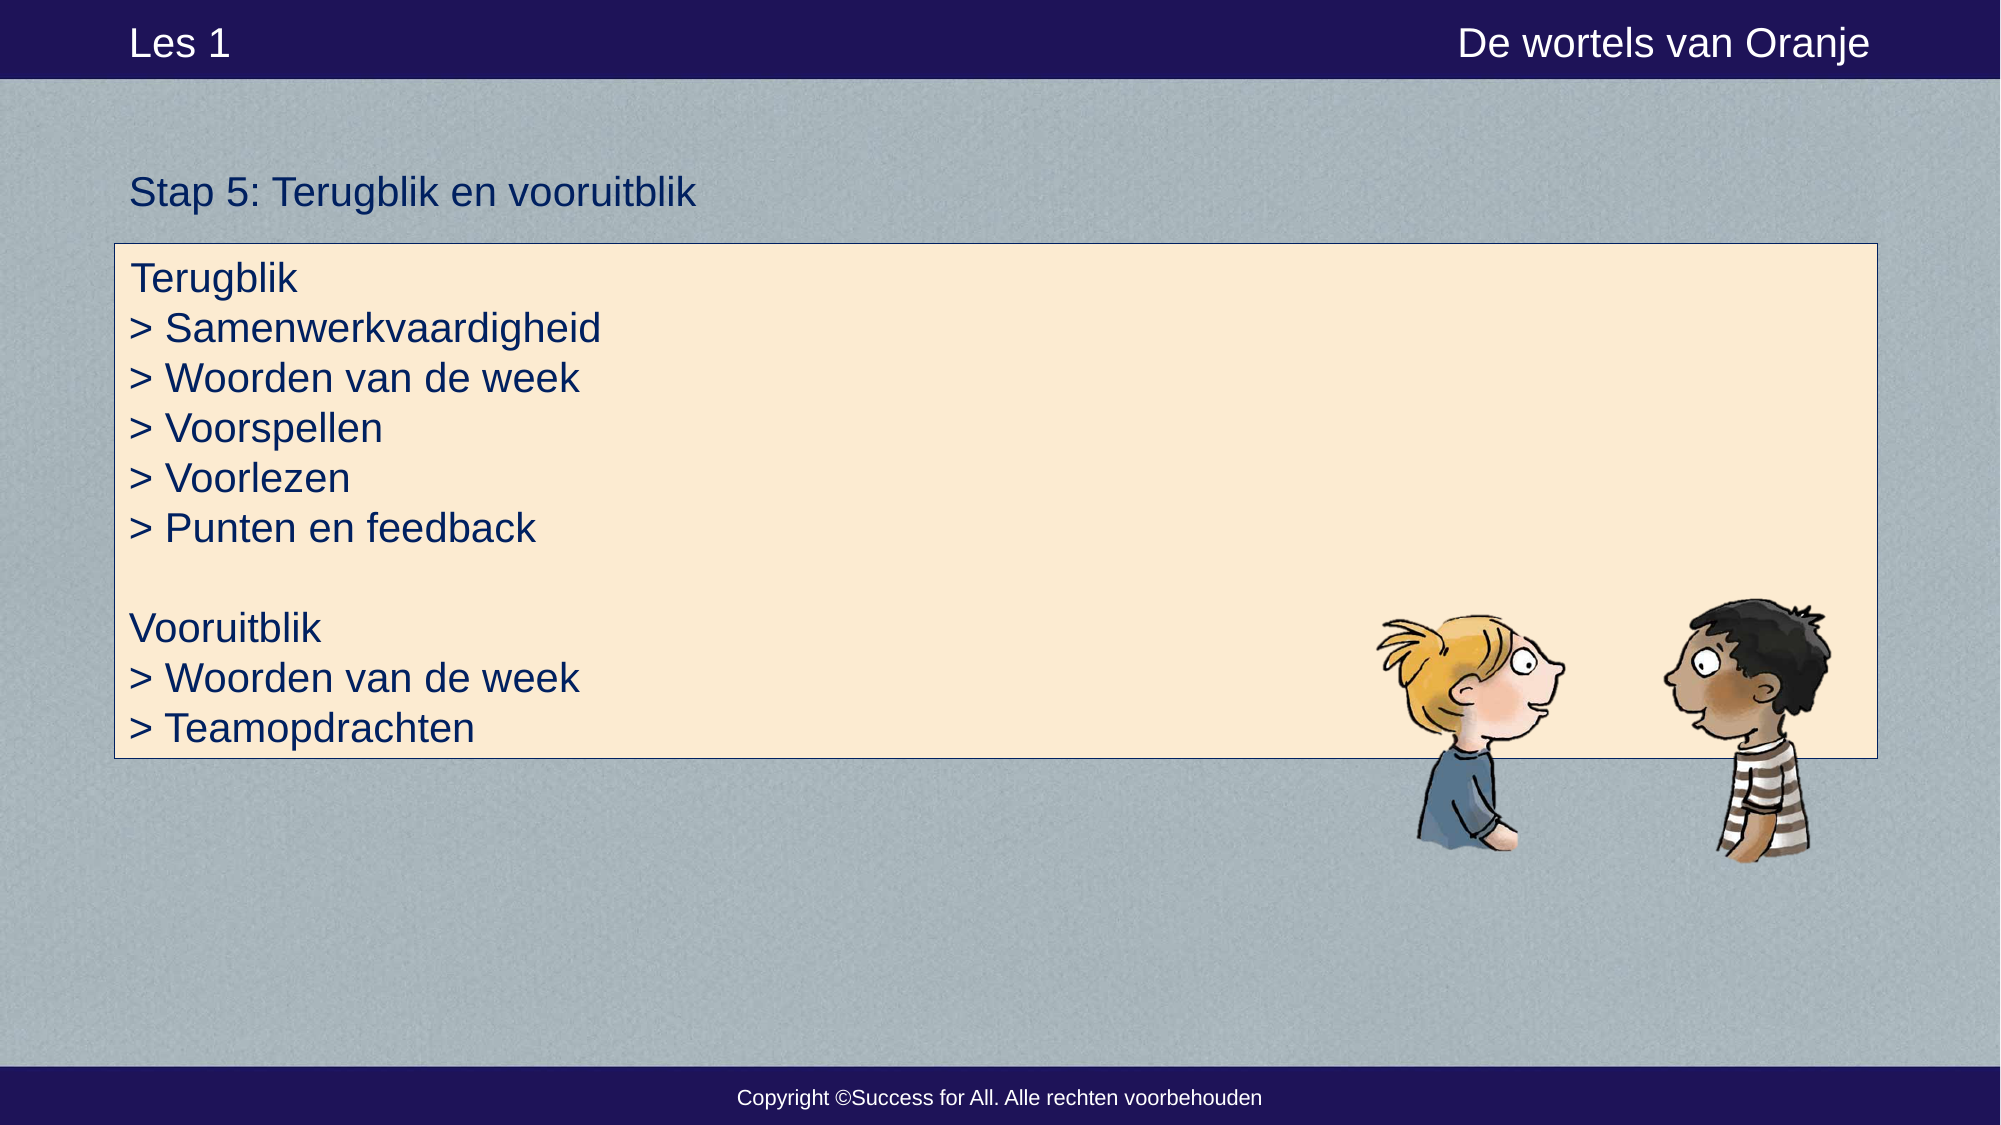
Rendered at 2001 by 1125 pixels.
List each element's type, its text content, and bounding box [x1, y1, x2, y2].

text_box Stap 5: Terugblik en vooruitblik [114, 157, 907, 223]
text_box Copyright ©Success for All. Alle rechten voorbehouden [0, 1076, 2000, 1125]
picture [0, 0, 2001, 1125]
text_box Terugblik > Samenwerkvaardigheid > Woorden van de week > Voorspellen > Voorlezen > Punten en feedback Vooruitblik > Woorden van de week > Teamopdrachten [114, 243, 1878, 759]
text_box Les 1 [114, 8, 354, 73]
text_box De wortels van Oranje [999, 8, 1886, 73]
